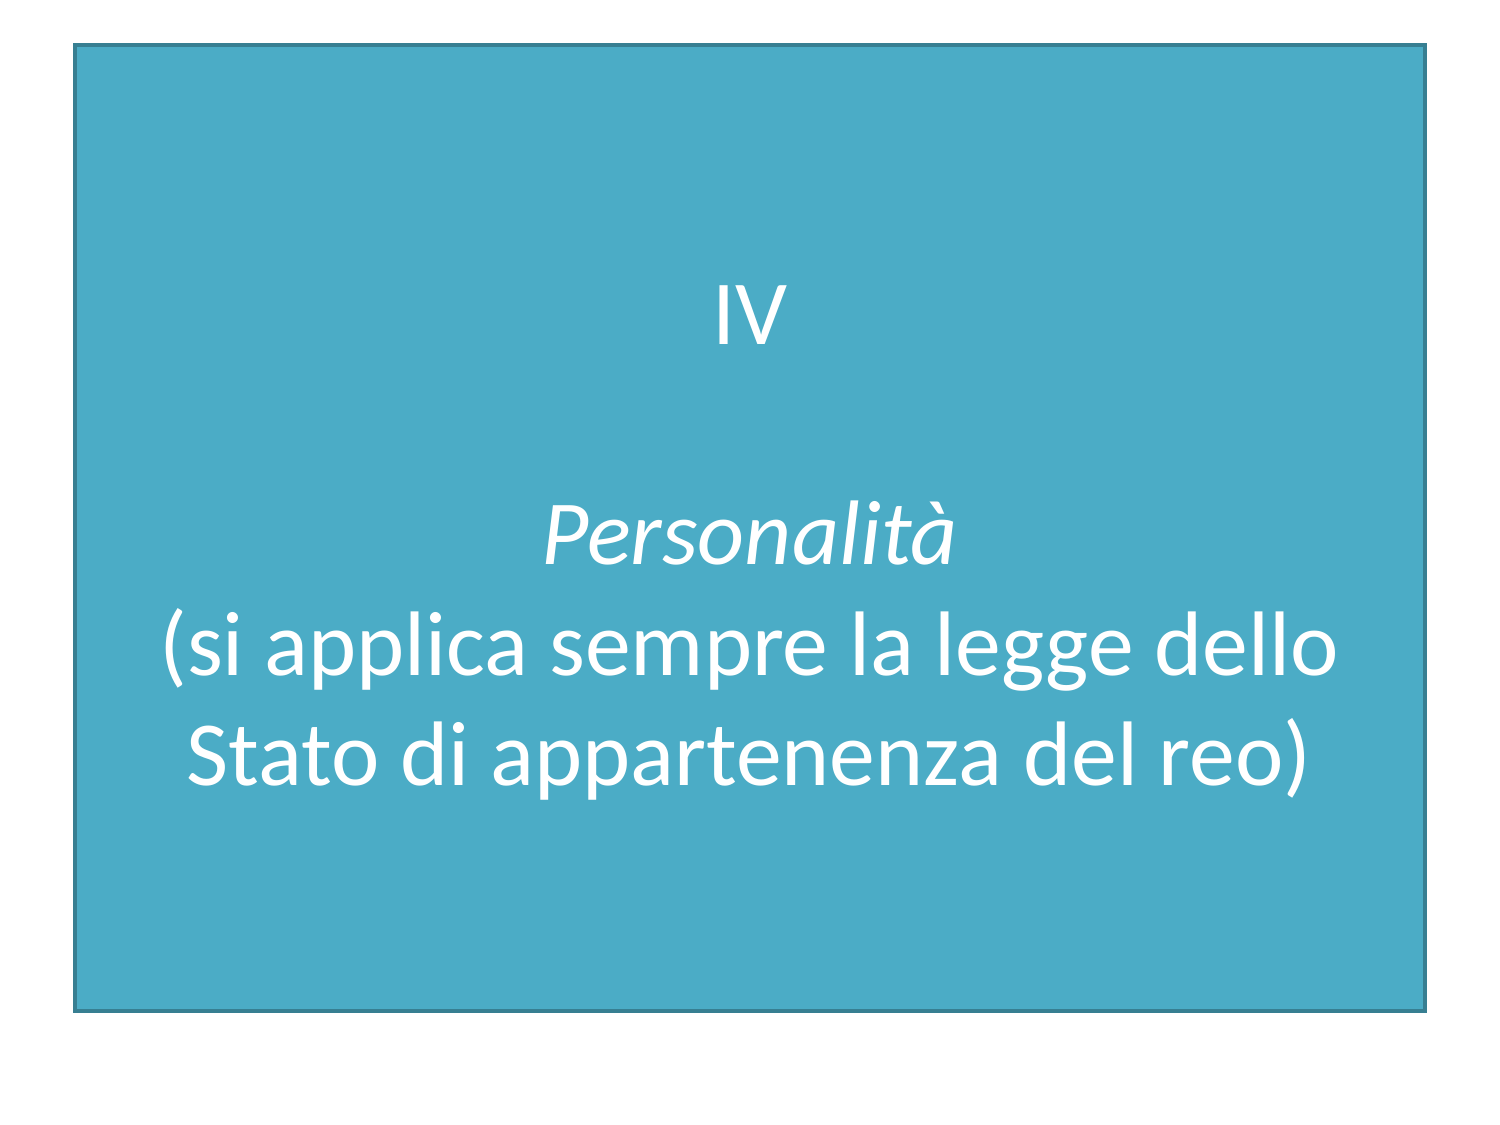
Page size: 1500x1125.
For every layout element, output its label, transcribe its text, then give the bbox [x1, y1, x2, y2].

title IV Personalità (si applica sempre la legge dello Stato di appartenenza del reo) [73, 43, 1427, 1013]
